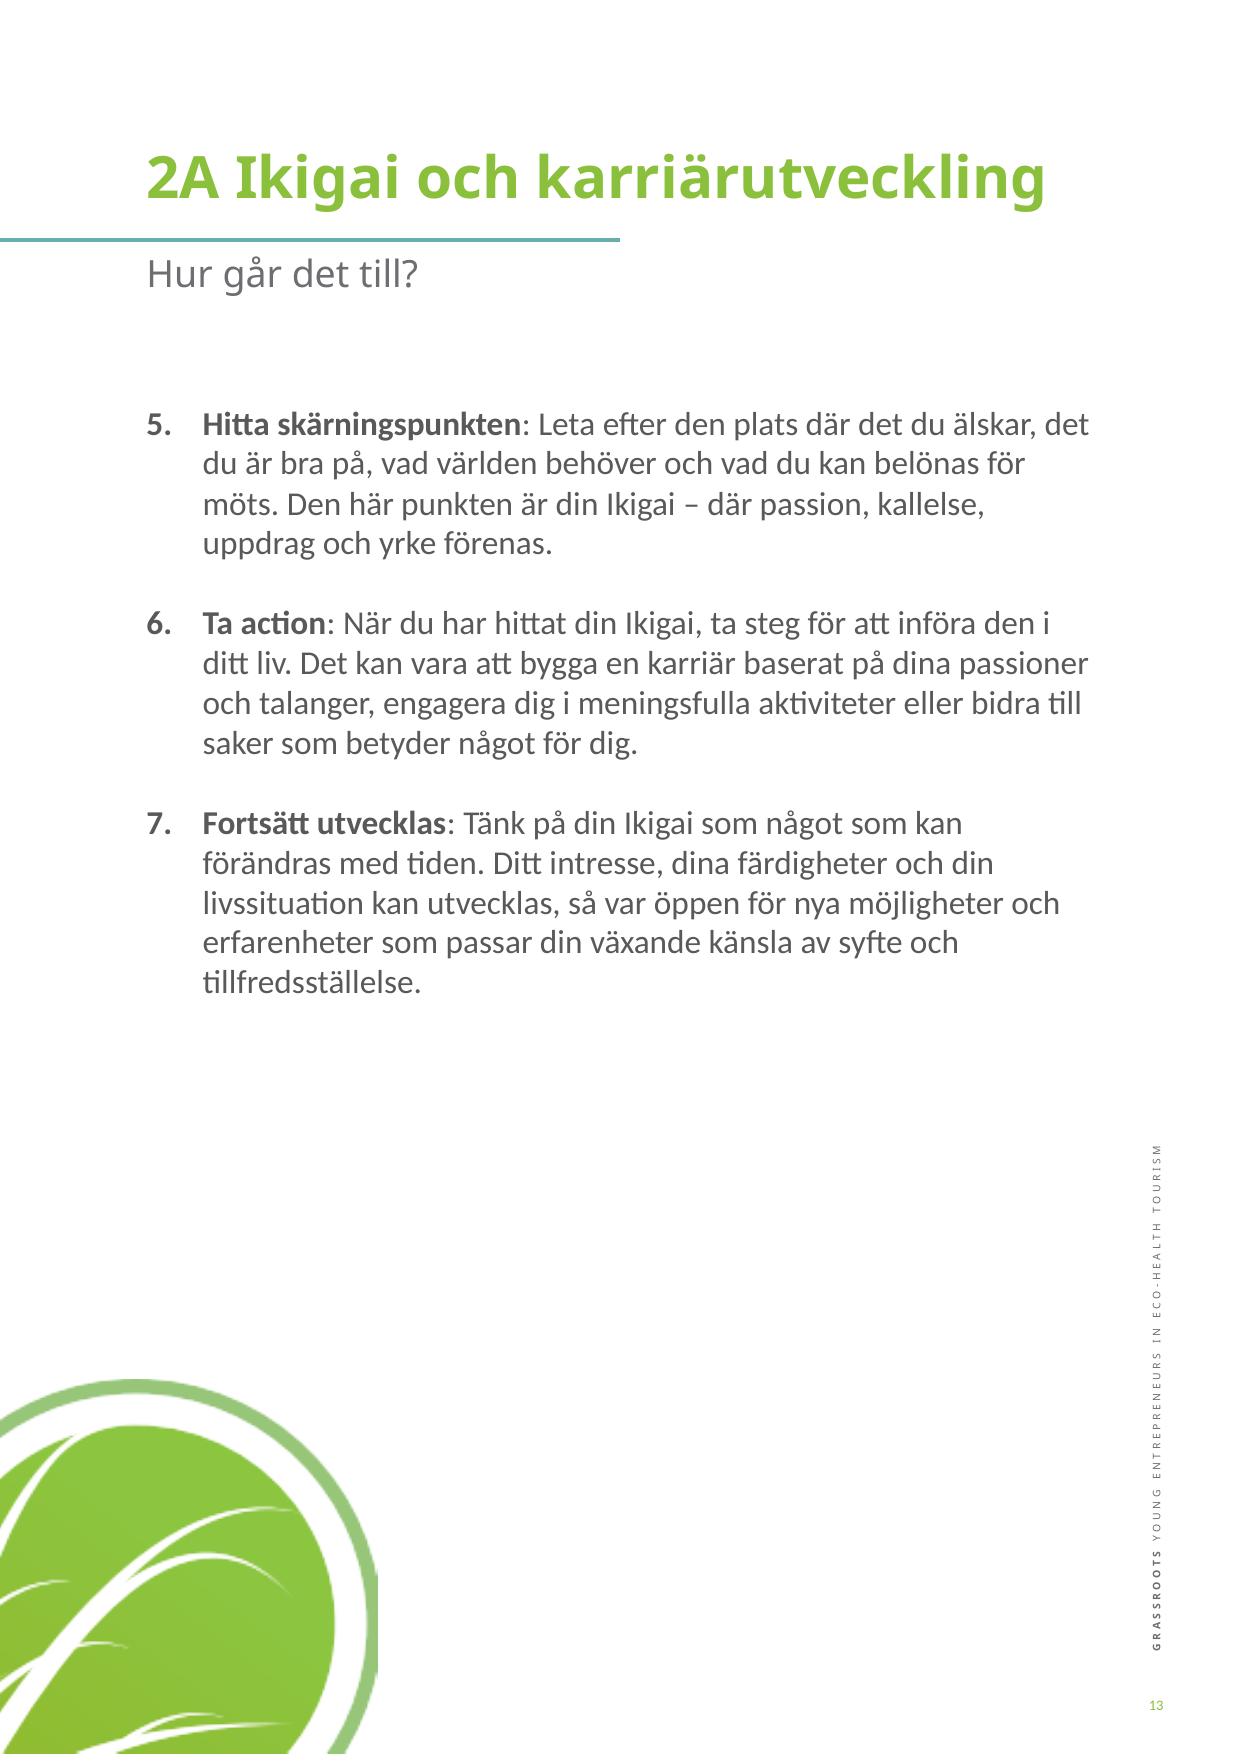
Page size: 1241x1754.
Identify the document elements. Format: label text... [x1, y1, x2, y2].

slide_number 13 [1125, 1666, 1187, 1743]
list 2A Ikigai och karriärutveckling [131, 132, 1109, 242]
list Hitta skärningspunkten: Leta efter den plats där det du älskar, det du är bra på, vad världen behöver och vad du kan belönas för möts. Den här punkten är din Ikigai – där passion, kallelse, uppdrag och yrke förenas. Ta action: När du har hittat din Ikigai, ta steg för att införa den i ditt liv. Det kan vara att bygga en karriär baserat på dina passioner och talanger, engagera dig i meningsfulla aktiviteter eller bidra till saker som betyder något för dig. Fortsätt utvecklas: Tänk på din Ikigai som något som kan förändras med tiden. Ditt intresse, dina färdigheter och din livssituation kan utvecklas, så var öppen för nya möjligheter och erfarenheter som passar din växande känsla av syfte och tillfredsställelse. [131, 394, 1109, 1609]
list Hur går det till? [131, 242, 1109, 371]
